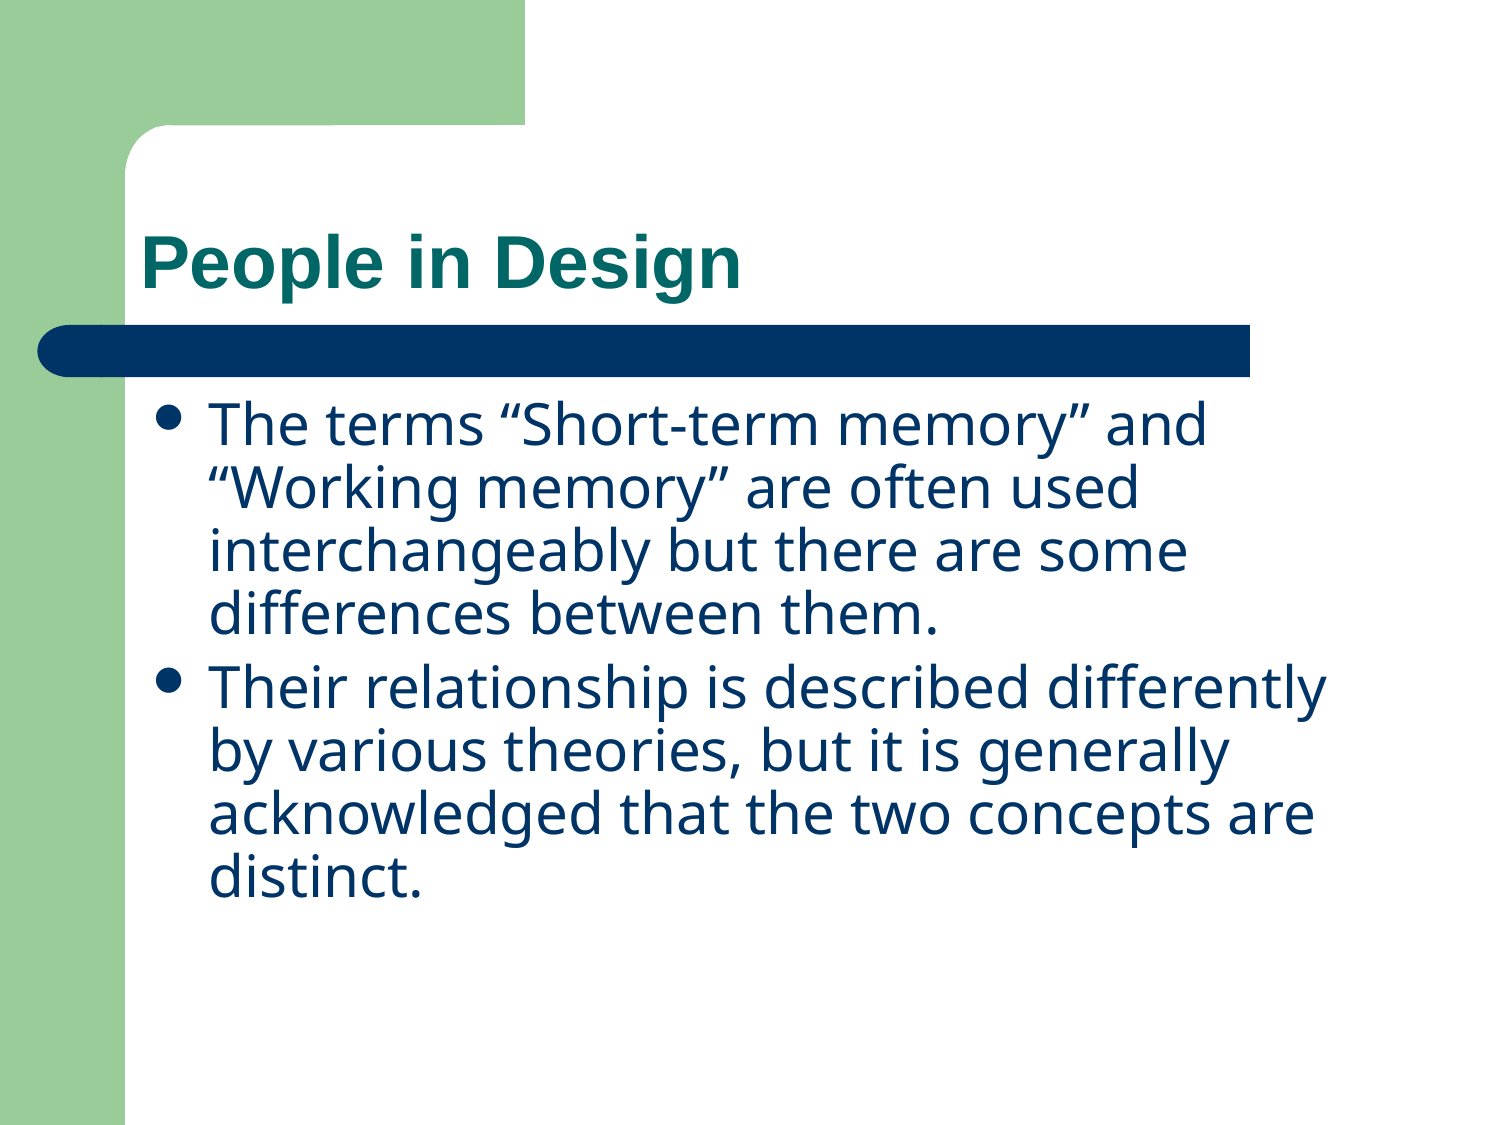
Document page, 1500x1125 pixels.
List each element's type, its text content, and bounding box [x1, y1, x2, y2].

list The terms “Short-term memory” and “Working memory” are often used interchangeably but there are some differences between them. Their relationship is described differently by various theories, but it is generally acknowledged that the two concepts are distinct. [137, 387, 1400, 999]
title People in Design [124, 124, 1426, 313]
